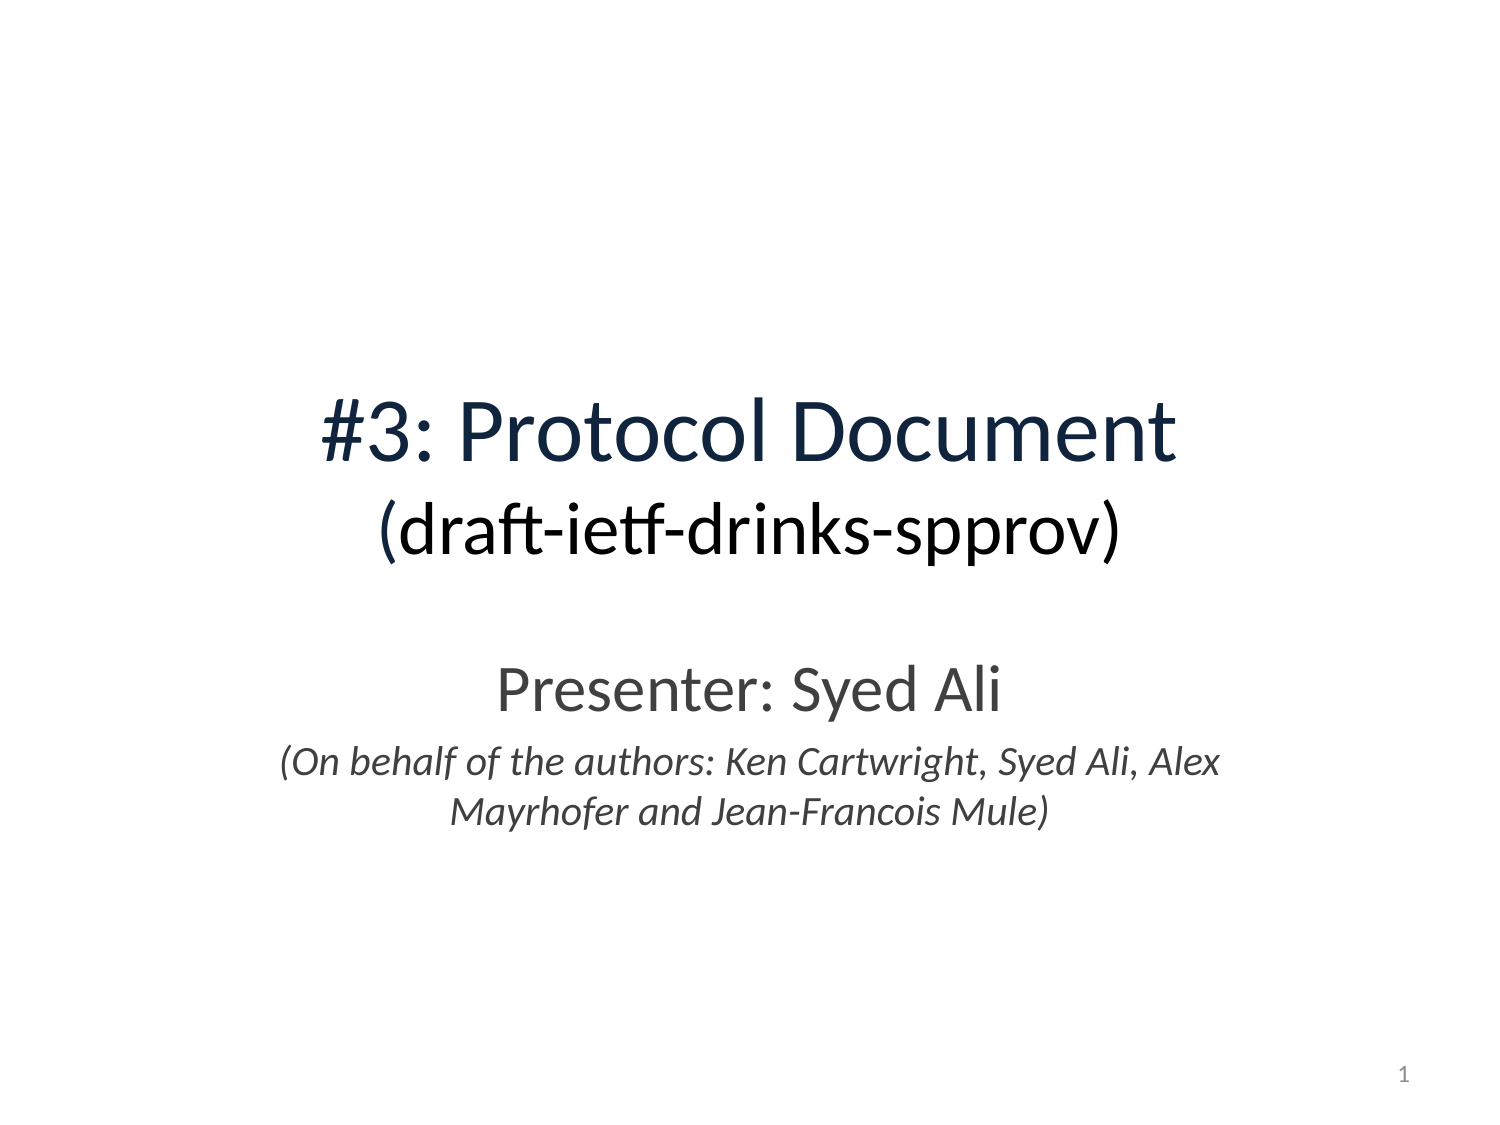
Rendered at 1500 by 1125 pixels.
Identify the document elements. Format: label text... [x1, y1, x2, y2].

subtitle Presenter: Syed Ali (On behalf of the authors: Ken Cartwright, Syed Ali, Alex Mayrhofer and Jean-Francois Mule) [225, 637, 1275, 925]
slide_number 0 [1074, 1042, 1425, 1103]
title #3: Protocol Document (draft-ietf-drinks-spprov) [112, 349, 1388, 591]
